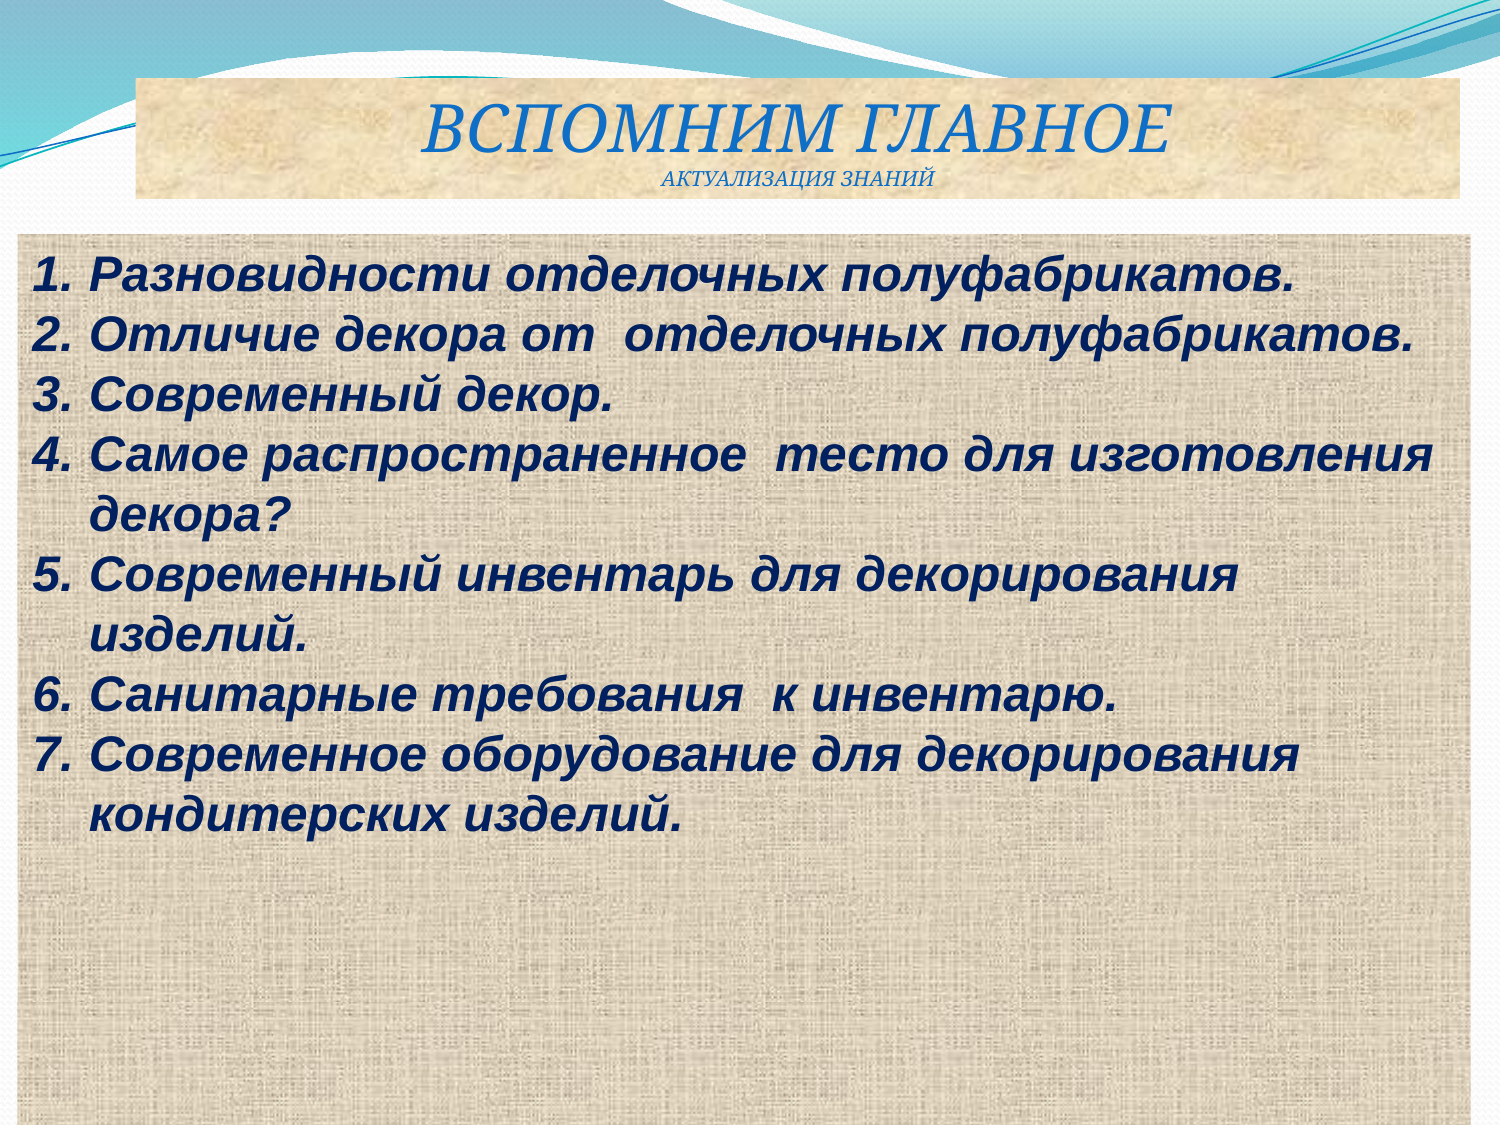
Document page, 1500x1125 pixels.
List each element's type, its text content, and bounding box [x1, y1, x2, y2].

text_box ВСПОМНИМ ГЛАВНОЕ Актуализация знаний [135, 78, 1460, 199]
text_box Разновидности отделочных полуфабрикатов. Отличие декора от отделочных полуфабрикатов. Современный декор. Самое распространенное тесто для изготовления декора? Современный инвентарь для декорирования изделий. Санитарные требования к инвентарю. Современное оборудование для декорирования кондитерских изделий. [17, 234, 1471, 1125]
